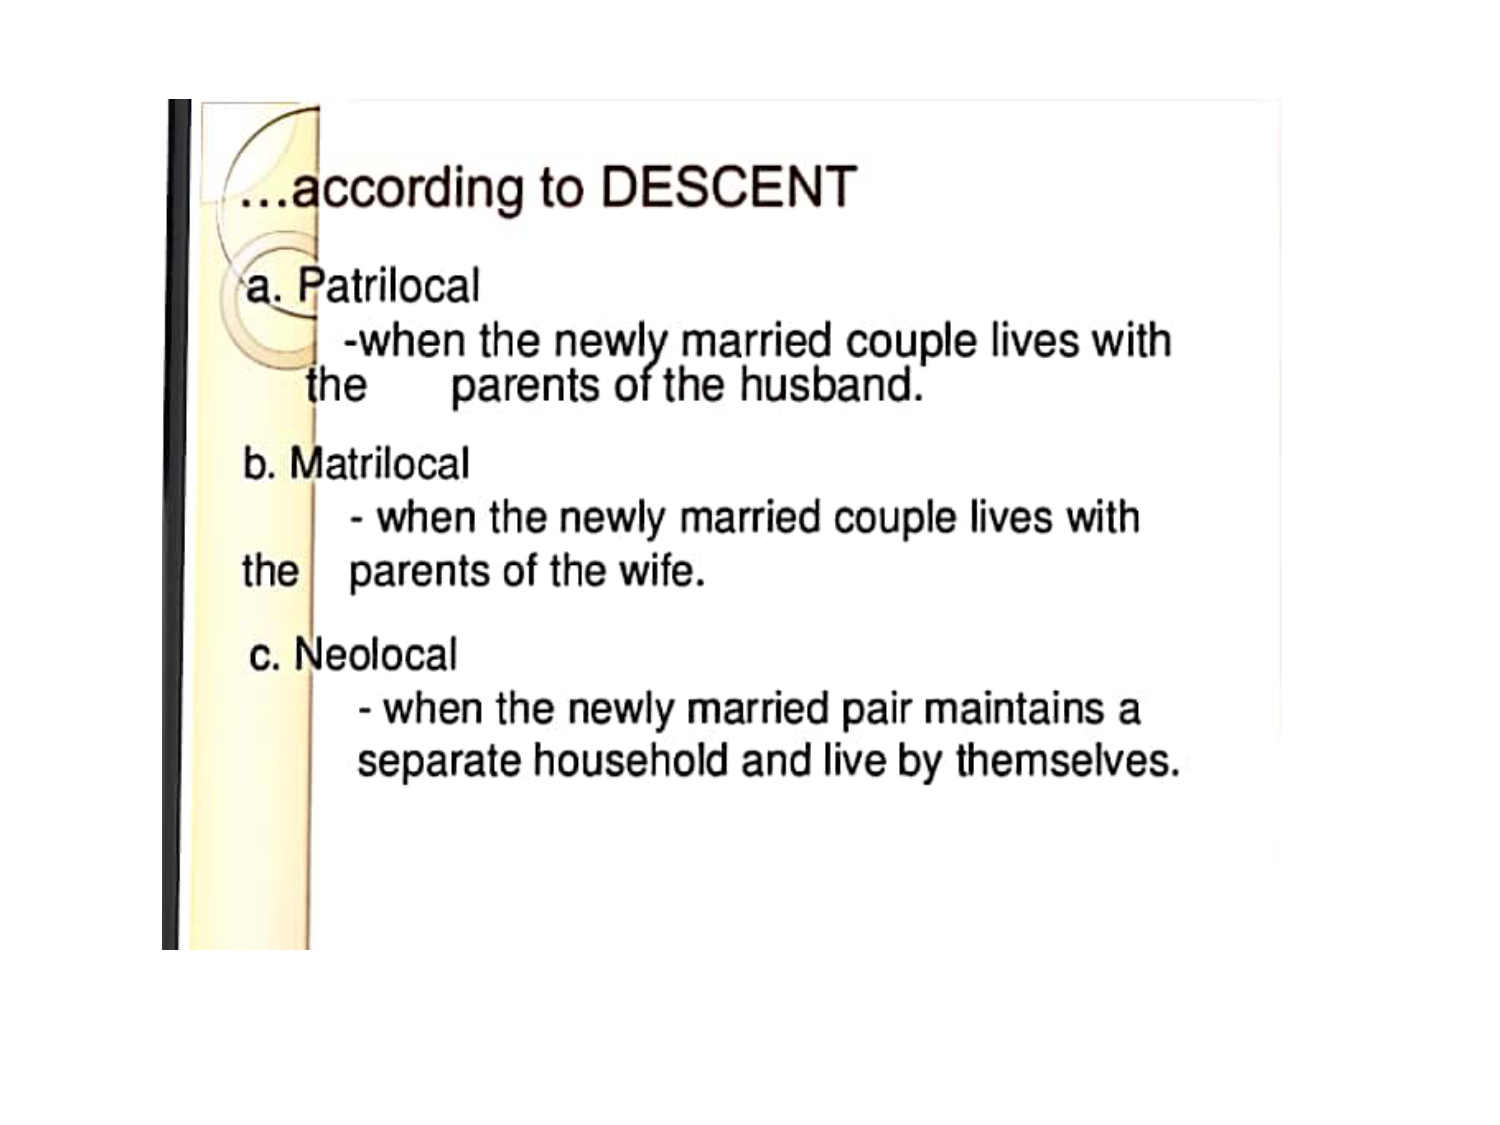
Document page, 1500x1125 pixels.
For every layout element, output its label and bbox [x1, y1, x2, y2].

picture [162, 99, 1282, 951]
